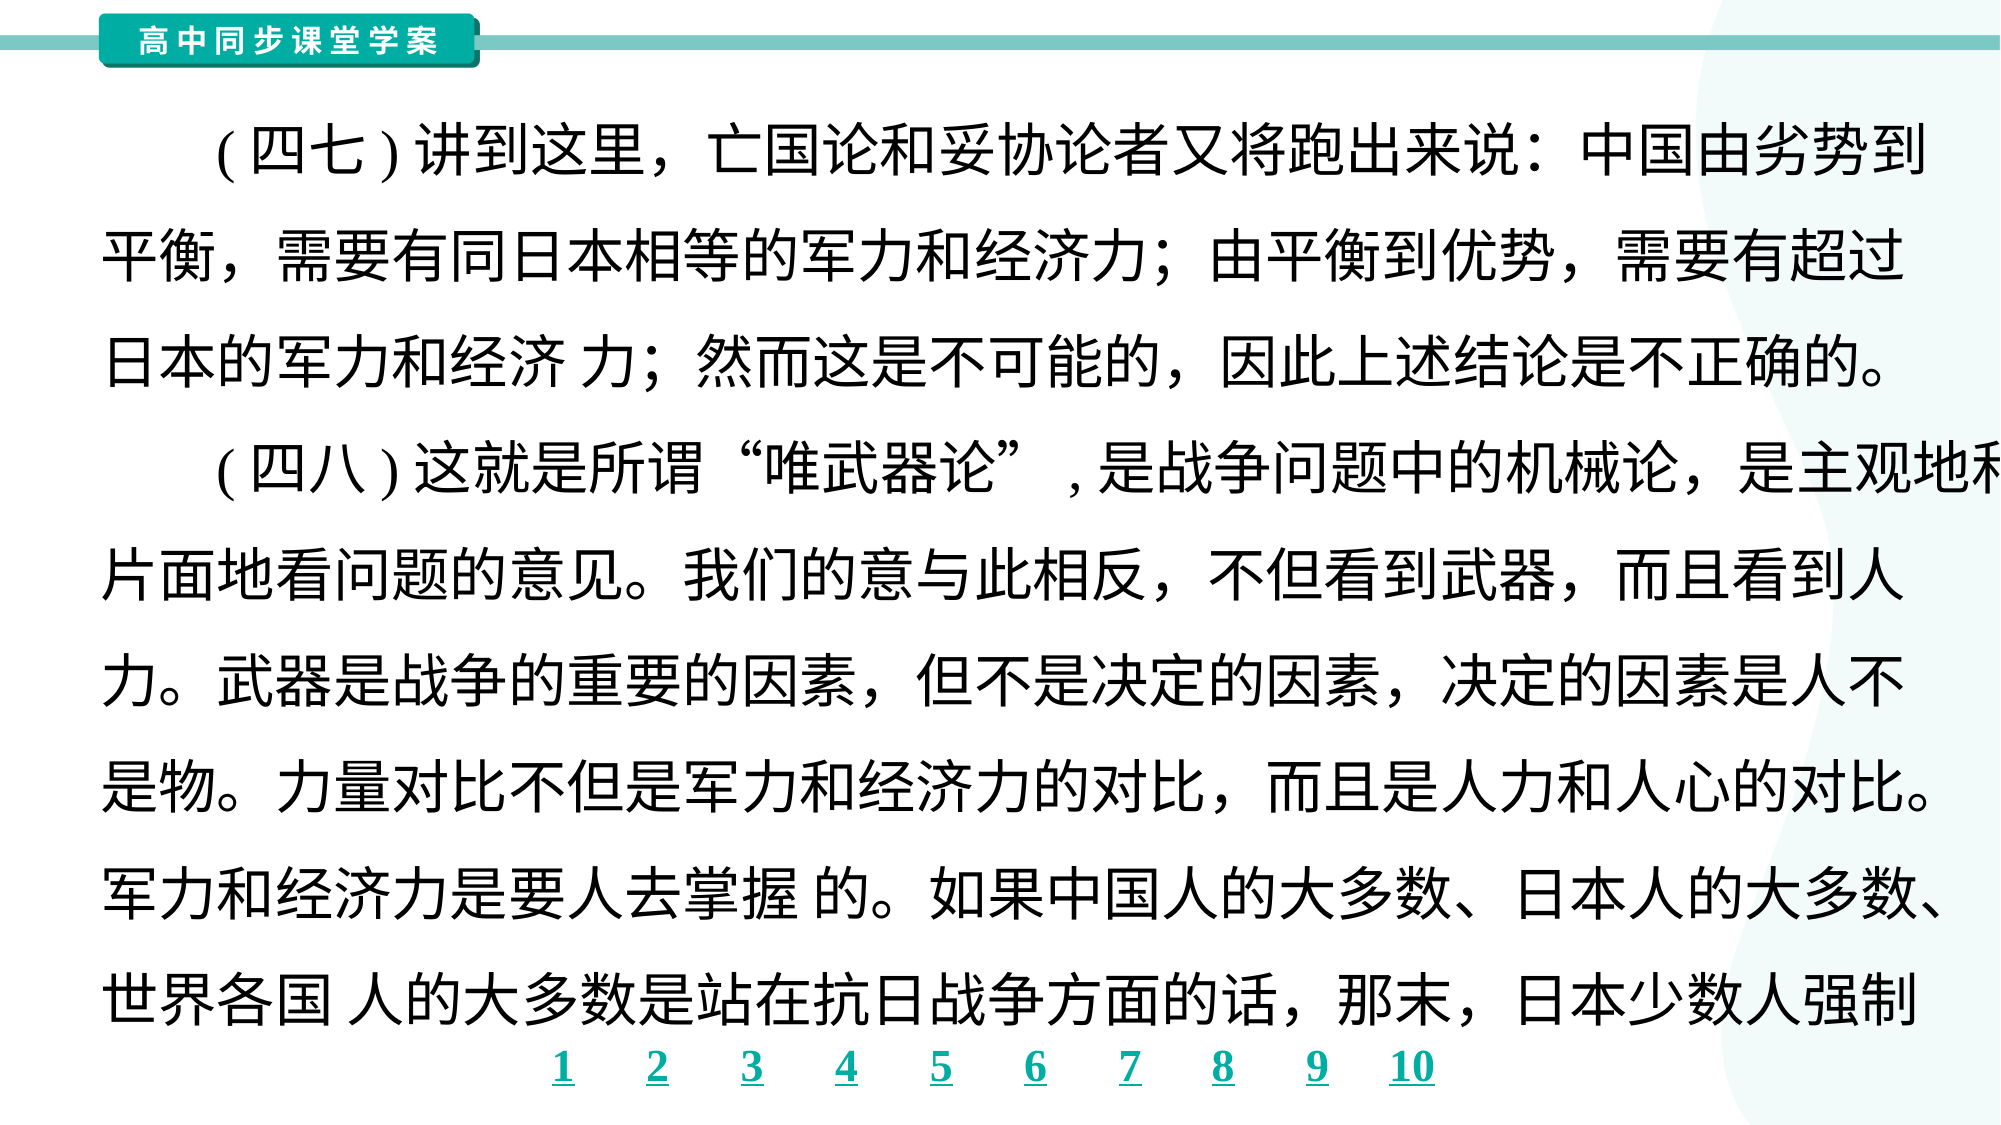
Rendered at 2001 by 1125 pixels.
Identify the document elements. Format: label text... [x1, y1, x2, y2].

picture [0, 0, 2000, 1125]
text_box (四七)讲到这里，亡国论和妥协论者又将跑出来说：中国由劣势到 平衡，需要有同日本相等的军力和经济力；由平衡到优势，需要有超过 日本的军力和经济 力；然而这是不可能的，因此上述结论是不正确的。 (四八)这就是所谓“唯武器论”,是战争问题中的机械论，是主观地和 片面地看问题的意见。我们的意与此相反，不但看到武器，而且看到人 力。武器是战争的重要的因素，但不是决定的因素，决定的因素是人不 是物。力量对比不但是军力和经济力的对比，而且是人力和人心的对比。 军力和经济力是要人去掌握 的。如果中国人的大多数、日本人的大多数、 世界各国 人的大多数是站在抗日战争方面的话，那末，日本少数人强制 [100, 76, 1899, 1027]
